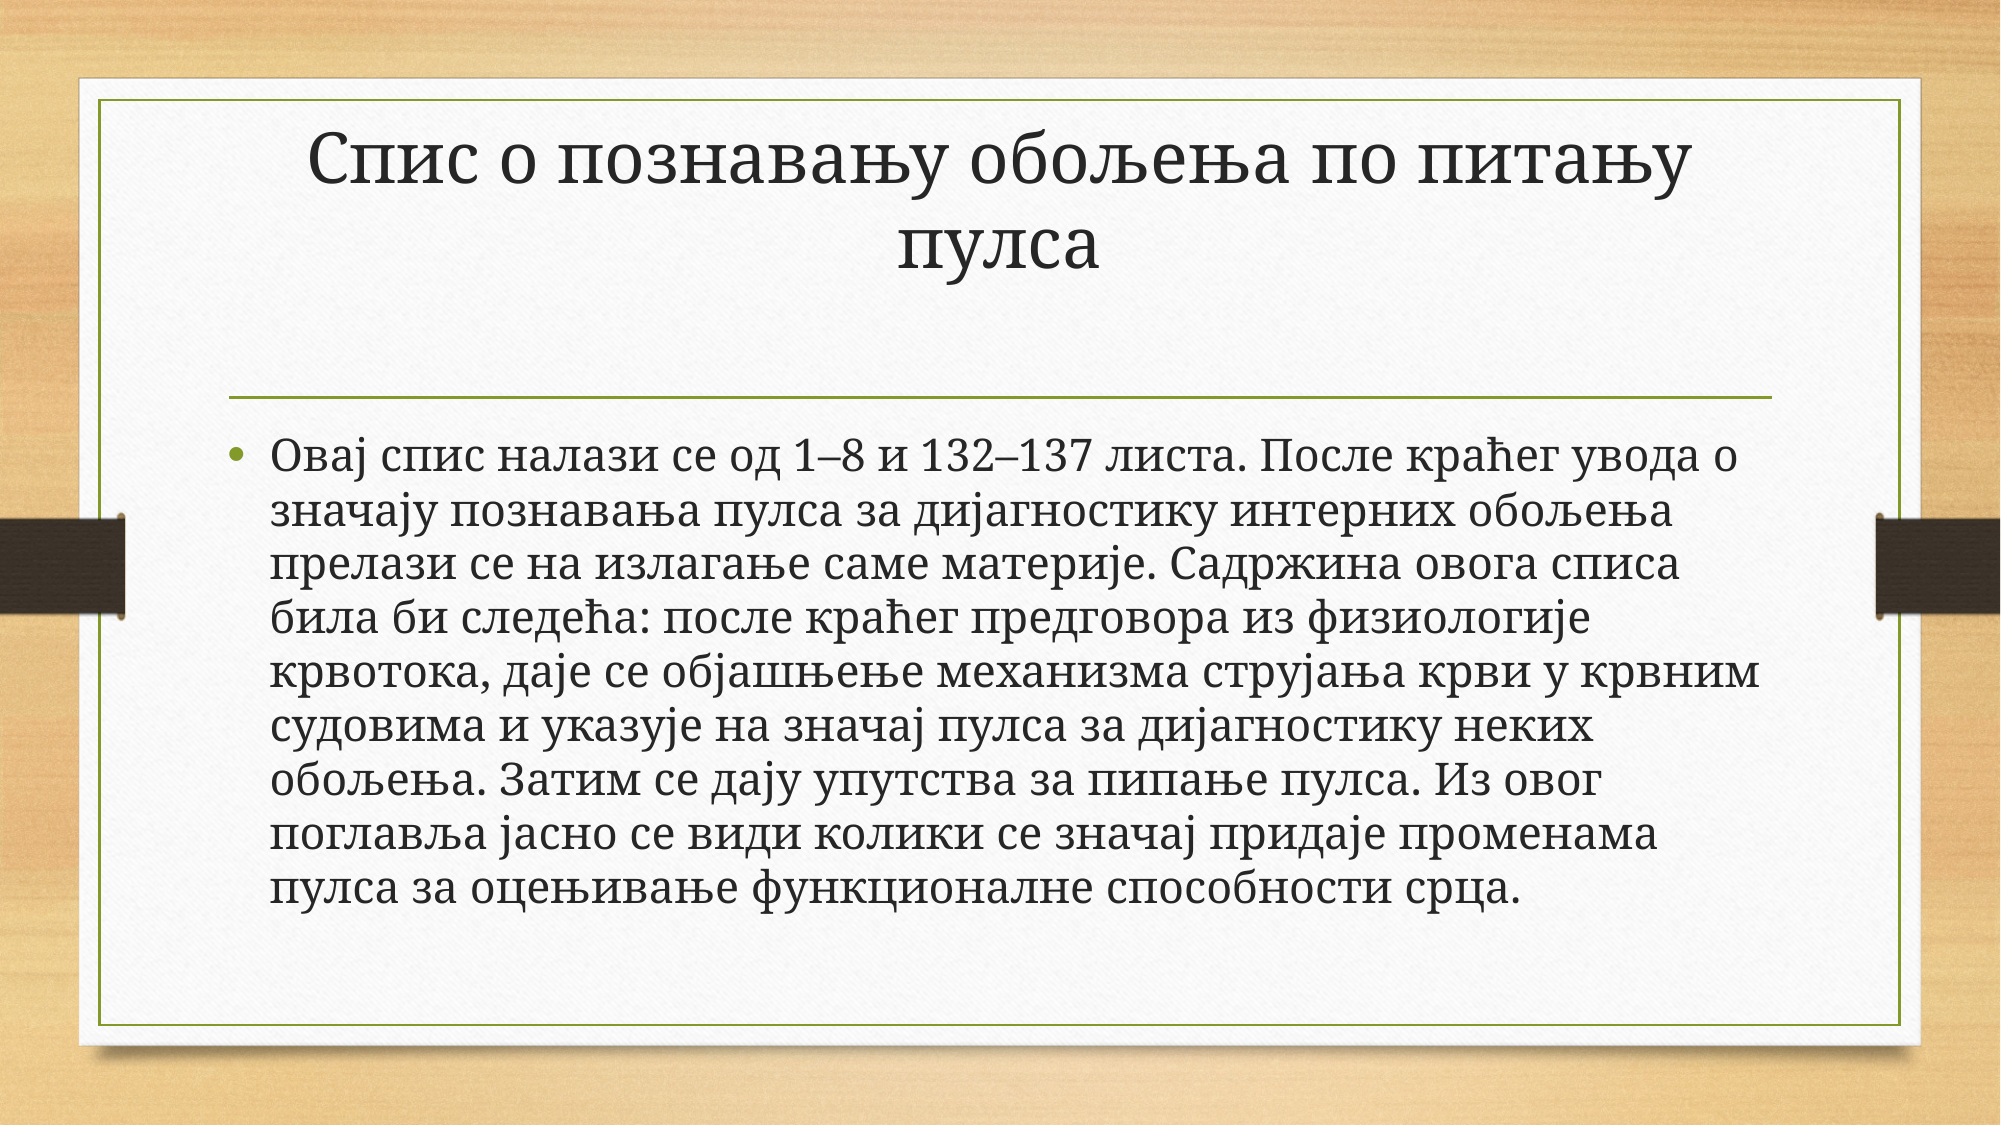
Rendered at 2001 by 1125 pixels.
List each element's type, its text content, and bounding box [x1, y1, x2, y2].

title Спис о познавању обољења по питању пулса [212, 104, 1788, 375]
picture [0, 0, 2001, 1125]
list Овај спис налази се од 1–8 и 132–137 листа. После краћег увода о значају познавања пулса за дијагностику интерних обољења прелази се на излагање саме материје. Садржина овога списа била би следећа: после краћег предговора из физиологије крвотока, даје се објашњење механизма струјања крви у крвним судовима и указује на значај пулса за дијагностику неких обољења. Затим се дају упутства за пипање пулса. Из овог поглавља јасно се види колики се значај придаје променама пулса за оцењивање функционалне способности срца. [212, 419, 1788, 964]
